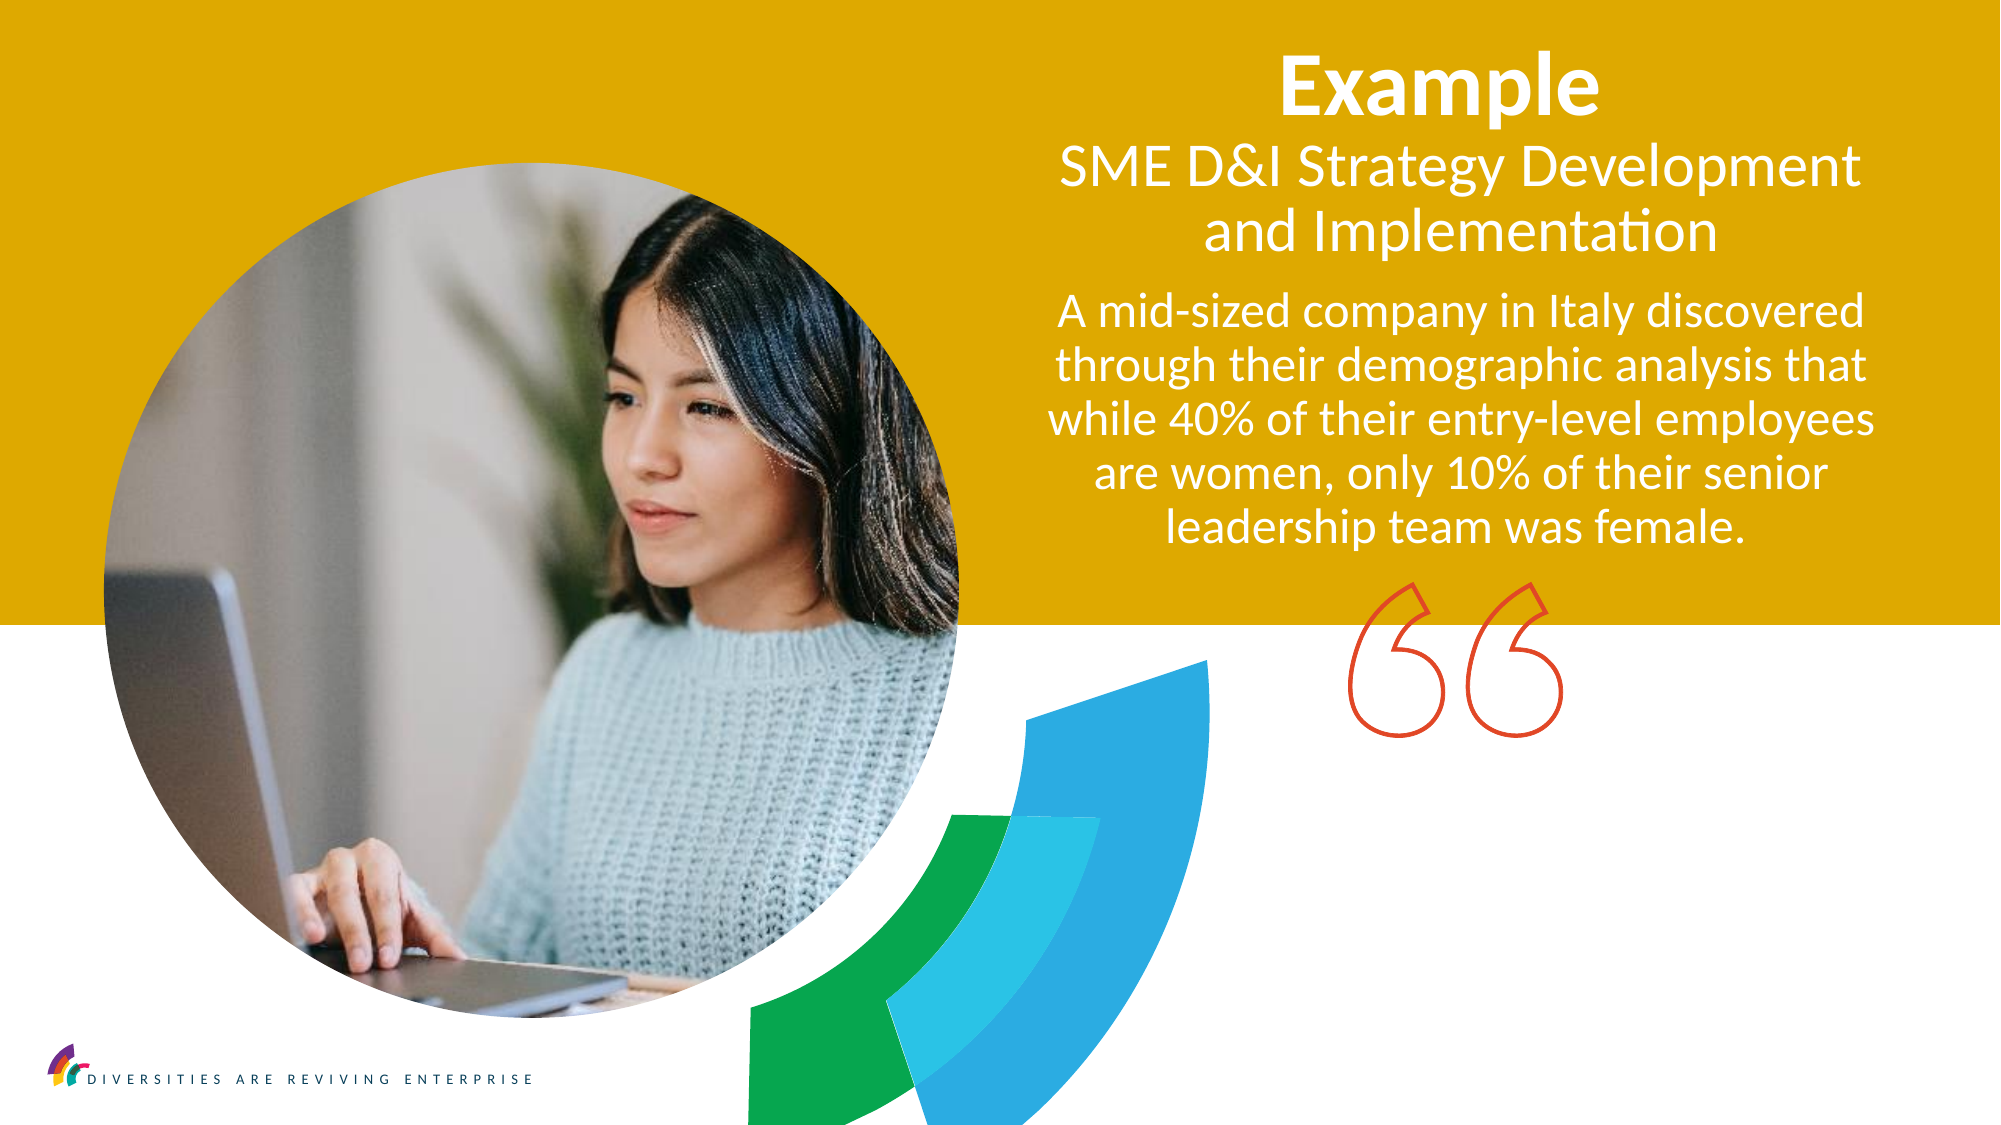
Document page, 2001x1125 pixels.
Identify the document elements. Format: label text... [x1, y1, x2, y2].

list Example SME D&I Strategy Development and Implementation A mid-sized company in Italy discovered through their demographic analysis that while 40% of their entry-level employees are women, only 10% of their senior leadership team was female. [1015, 211, 1908, 367]
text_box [748, 659, 1210, 1125]
picture [103, 162, 959, 1018]
text_box [1348, 582, 1445, 738]
text_box [1466, 582, 1563, 738]
